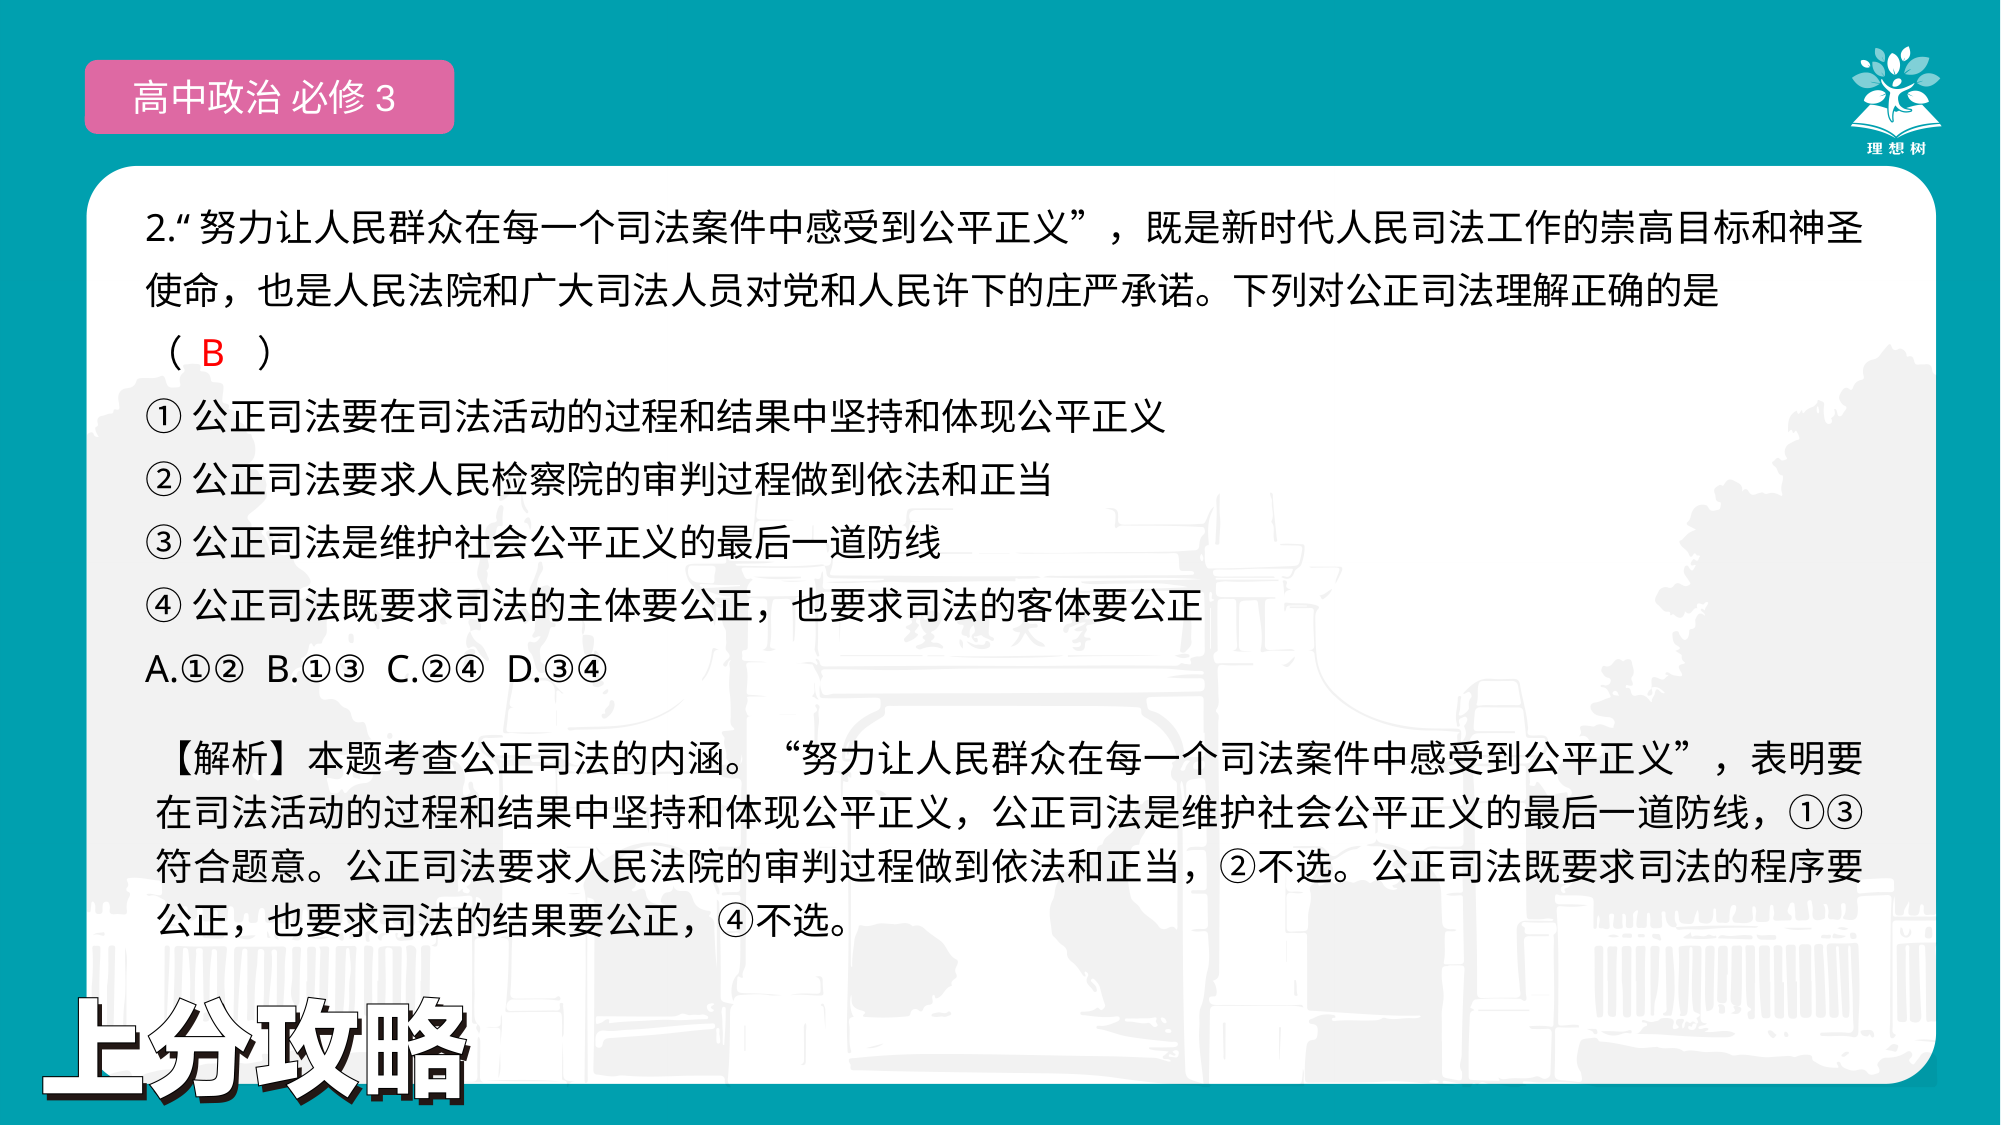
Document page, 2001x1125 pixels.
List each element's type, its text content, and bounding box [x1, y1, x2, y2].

text_box 【解析】本题考查公正司法的内涵。“努力让人民群众在每一个司法案件中感受到公平正义”，表明要在司法活动的过程和结果中坚持和体现公平正义，公正司法是维护社会公平正义的最后一道防线，①③符合题意。公正司法要求人民法院的审判过程做到依法和正当，②不选。公正司法既要求司法的程序要公正，也要求司法的结果要公正，④不选。 [140, 718, 1880, 950]
text_box B [176, 299, 293, 382]
picture [0, 0, 2001, 1125]
text_box 高中政治 必修3 [83, 58, 456, 135]
text_box 2.“努力让人民群众在每一个司法案件中感受到公平正义”，既是新时代人民司法工作的崇高目标和神圣使命，也是人民法院和广大司法人员对党和人民许下的庄严承诺。下列对公正司法理解正确的是 （ ） ①公正司法要在司法活动的过程和结果中坚持和体现公平正义 ②公正司法要求人民检察院的审判过程做到依法和正当 ③公正司法是维护社会公平正义的最后一道防线 ④公正司法既要求司法的主体要公正，也要求司法的客体要公正 A.①② B.①③ C.②④ D.③④ [130, 178, 1880, 698]
